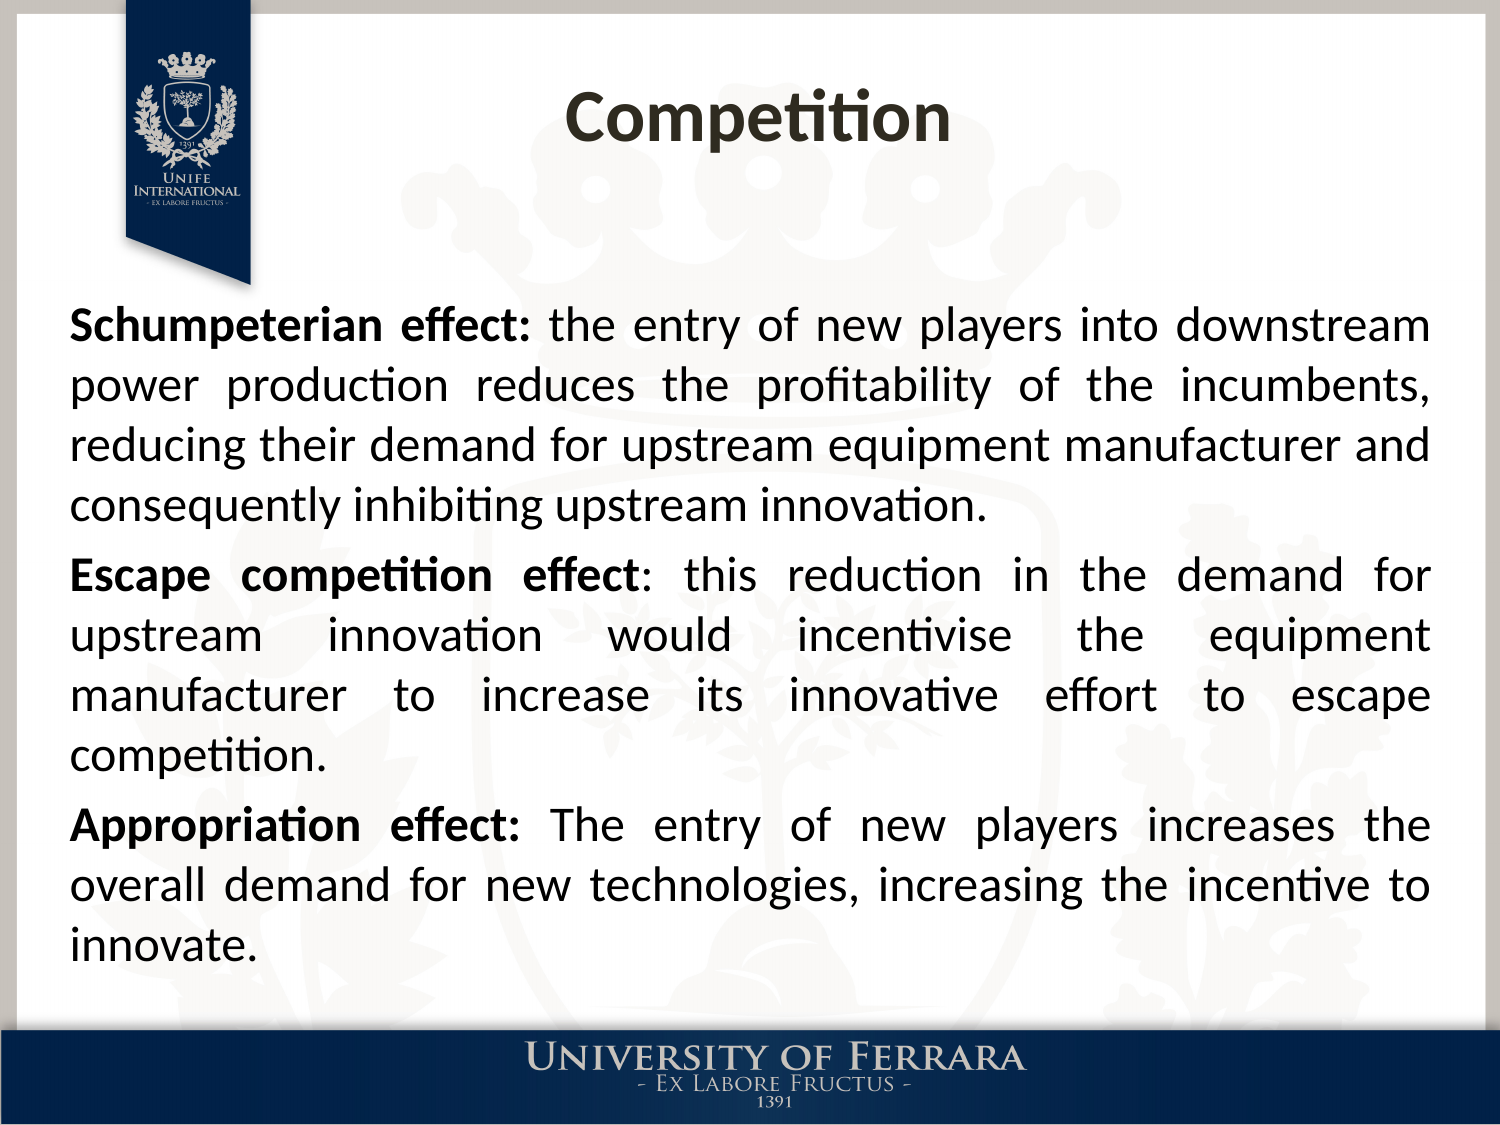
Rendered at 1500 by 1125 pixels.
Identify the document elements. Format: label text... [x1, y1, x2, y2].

list Schumpeterian effect: the entry of new players into downstream power production reduces the profitability of the incumbents, reducing their demand for upstream equipment manufacturer and consequently inhibiting upstream innovation. Escape competition effect: this reduction in the demand for upstream innovation would incentivise the equipment manufacturer to increase its innovative effort to escape competition. Appropriation effect: The entry of new players increases the overall demand for new technologies, increasing the incentive to innovate. [35, 284, 1448, 1019]
picture [0, 0, 1500, 1125]
title Competition [75, 17, 1425, 206]
